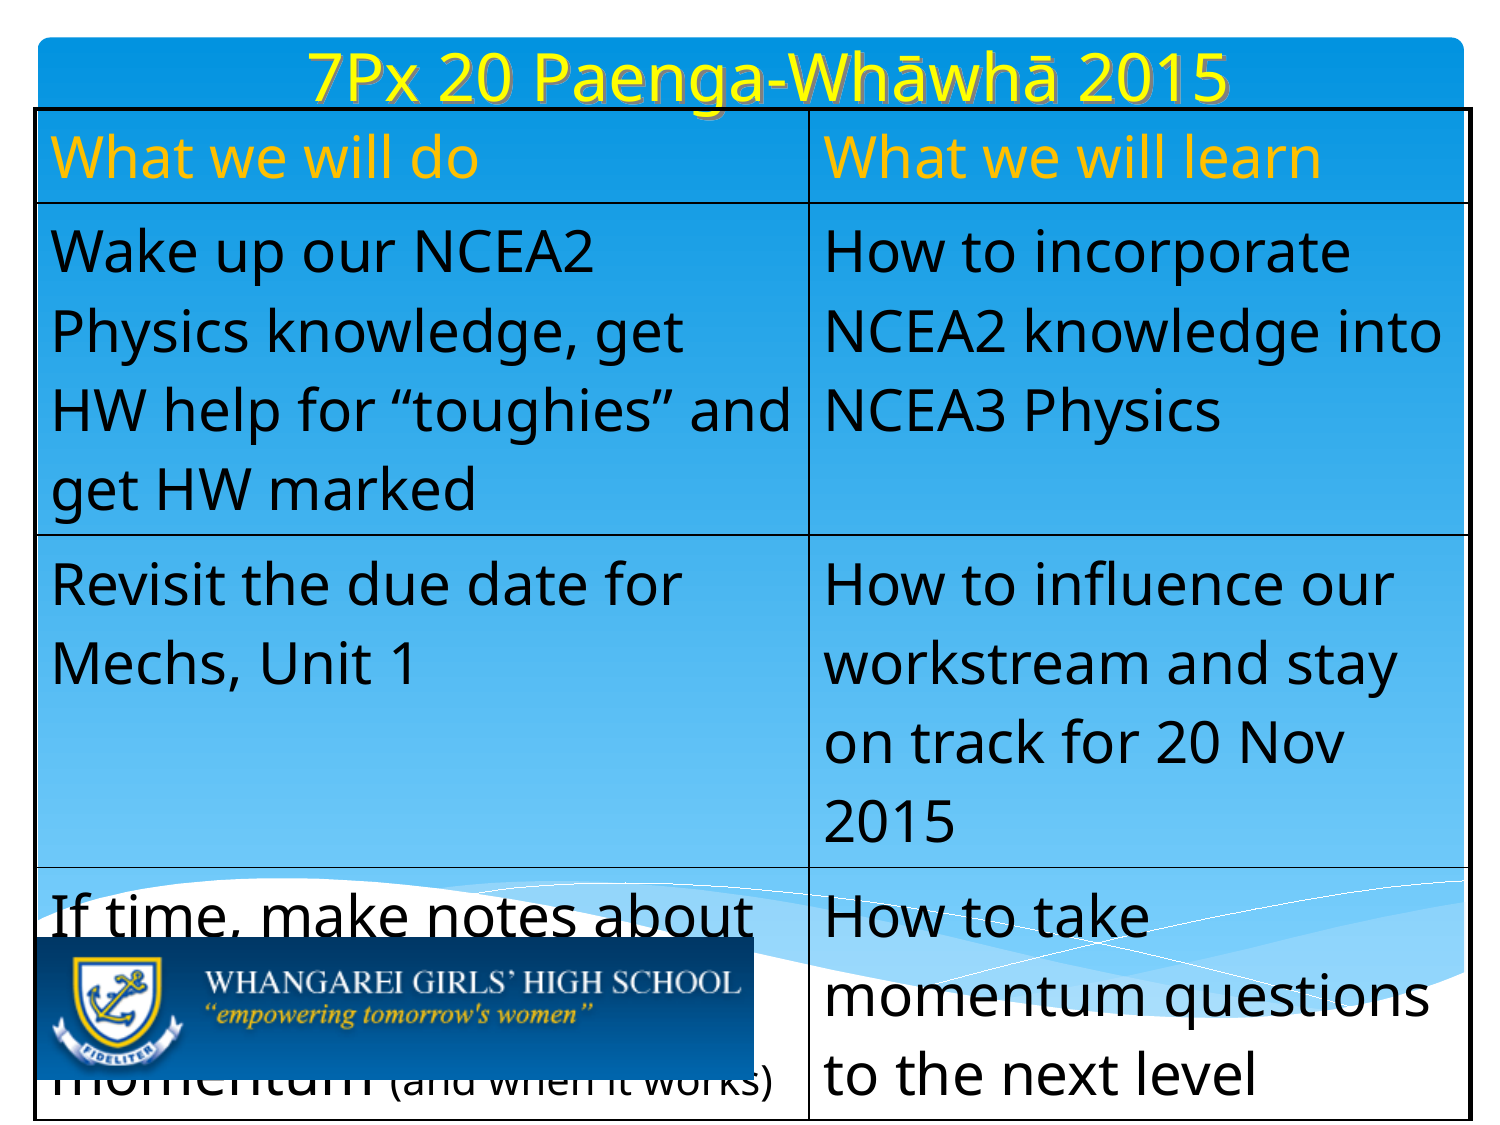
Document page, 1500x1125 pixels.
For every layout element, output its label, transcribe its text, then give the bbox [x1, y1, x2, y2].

text_box 7Px 20 Paenga-Whāwhā 2015 [162, 24, 1375, 107]
table_cell Wake up our NCEA2 Physics knowledge, get HW help for “toughies” and get HW marked [37, 204, 808, 534]
table_header What we will learn [810, 111, 1468, 202]
table_cell How to influence our workstream and stay on track for 20 Nov 2015 [810, 536, 1468, 867]
table_header What we will do [37, 111, 808, 202]
table_cell How to take momentum questions to the next level [810, 868, 1468, 1119]
table_cell Revisit the due date for Mechs, Unit 1 [37, 536, 808, 867]
table_cell How to incorporate NCEA2 knowledge into NCEA3 Physics [810, 204, 1468, 534]
table_cell If time, make notes about 2D conservation of momentum (and when it works) [37, 868, 808, 1119]
picture [37, 937, 754, 1080]
